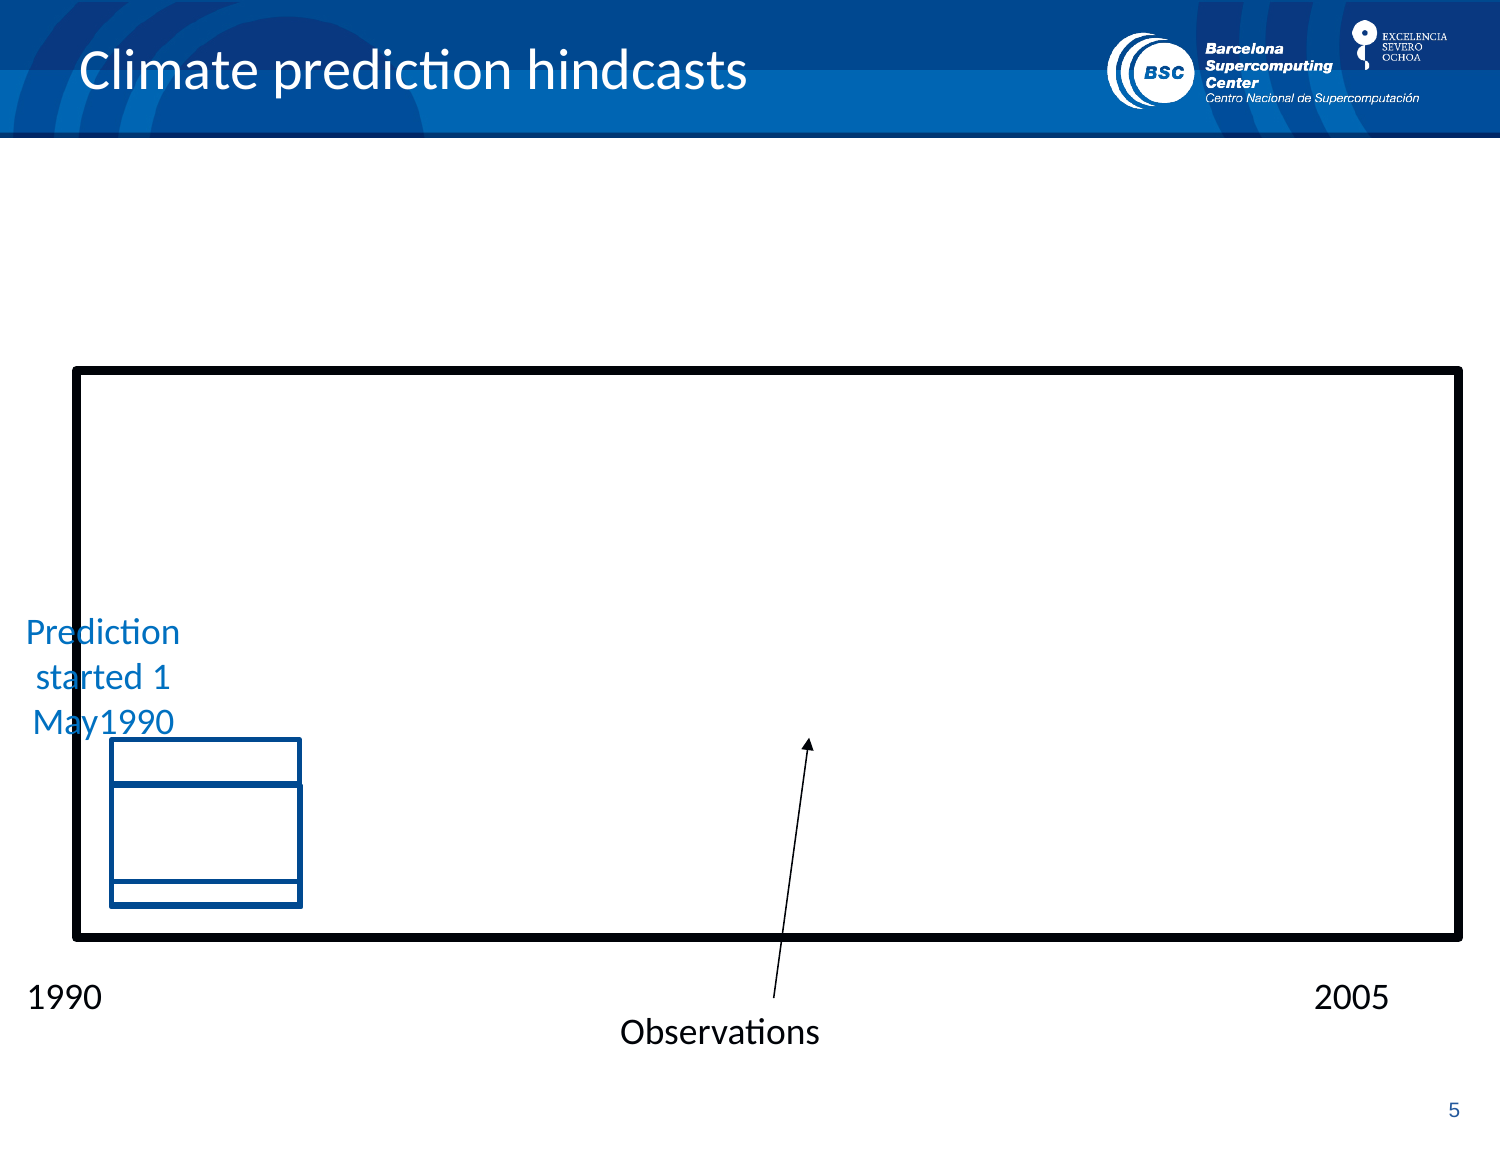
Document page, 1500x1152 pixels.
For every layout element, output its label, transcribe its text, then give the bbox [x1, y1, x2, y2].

text_box 1990 [2, 964, 157, 1025]
text_box Climate prediction hindcasts [65, 23, 1081, 138]
text_box [111, 785, 302, 907]
text_box Observations [605, 999, 925, 1060]
text_box [76, 370, 1459, 938]
text_box 2005 [1290, 964, 1444, 1025]
text_box [111, 739, 300, 783]
text_box [773, 737, 814, 999]
text_box Prediction started 1 May1990 [5, 599, 201, 750]
picture [0, 0, 1500, 138]
